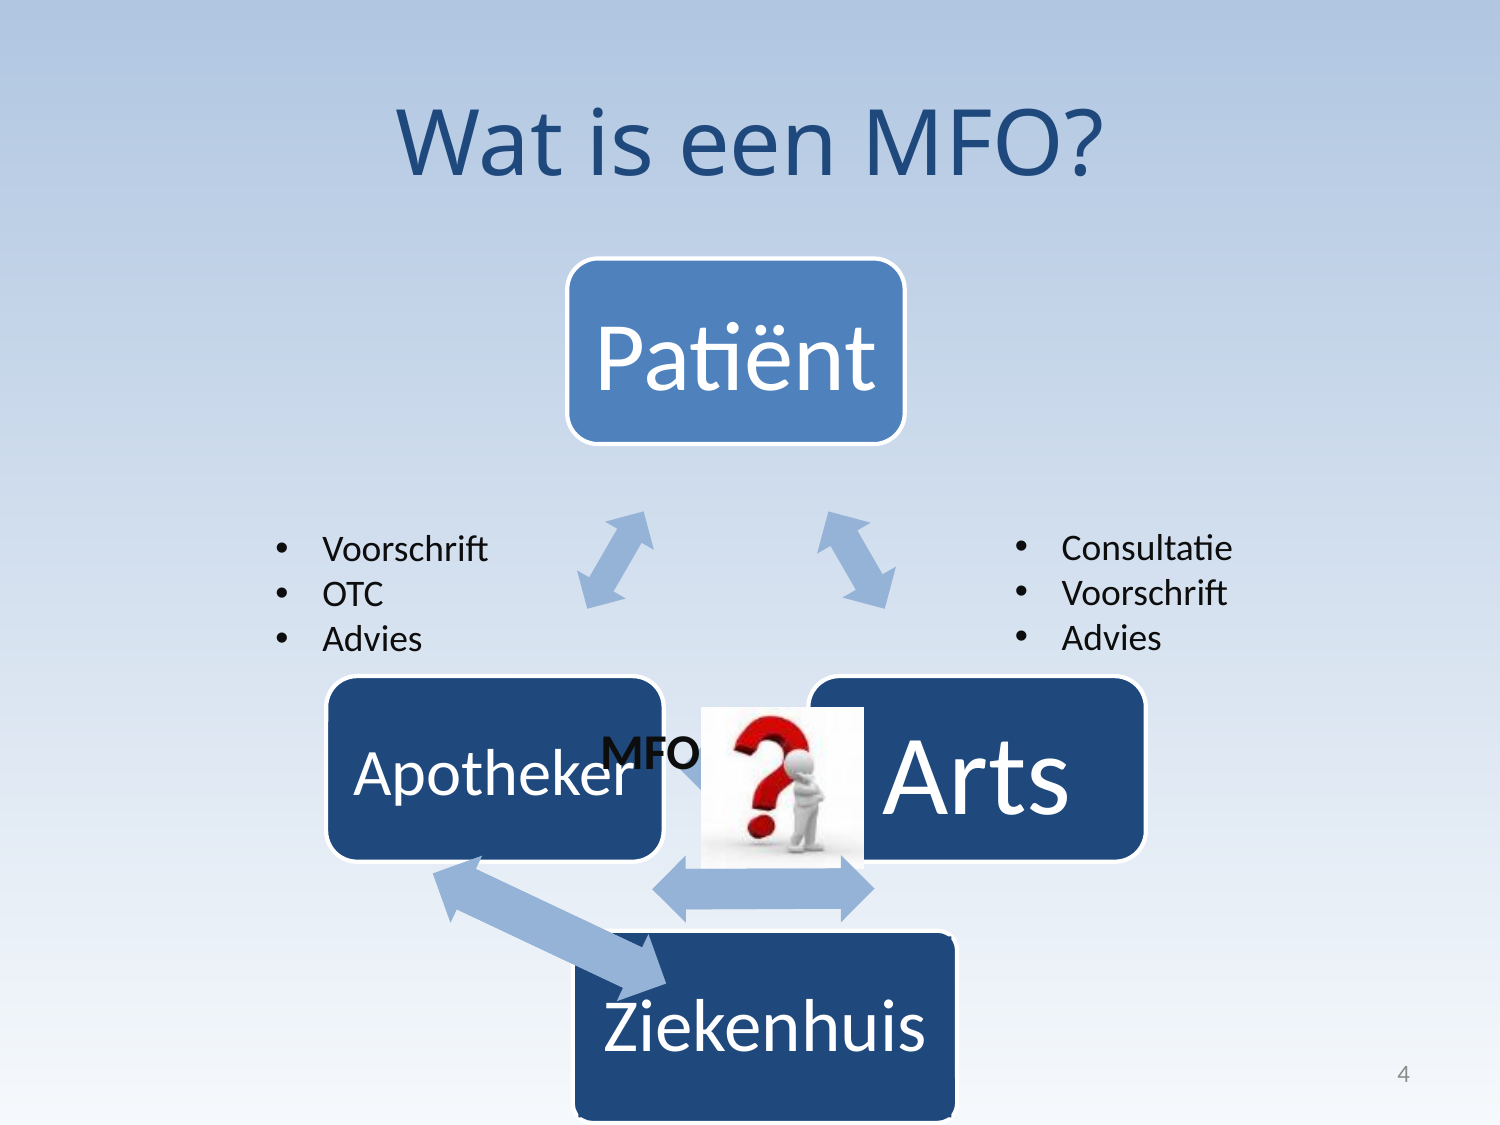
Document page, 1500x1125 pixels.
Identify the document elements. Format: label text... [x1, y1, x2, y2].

title Wat is een MFO? [75, 45, 1425, 233]
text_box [651, 854, 875, 923]
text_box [572, 1008, 958, 1124]
slide_number 4 [1074, 1042, 1425, 1103]
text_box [420, 891, 679, 966]
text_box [60, 258, 1412, 1002]
picture [701, 707, 864, 854]
